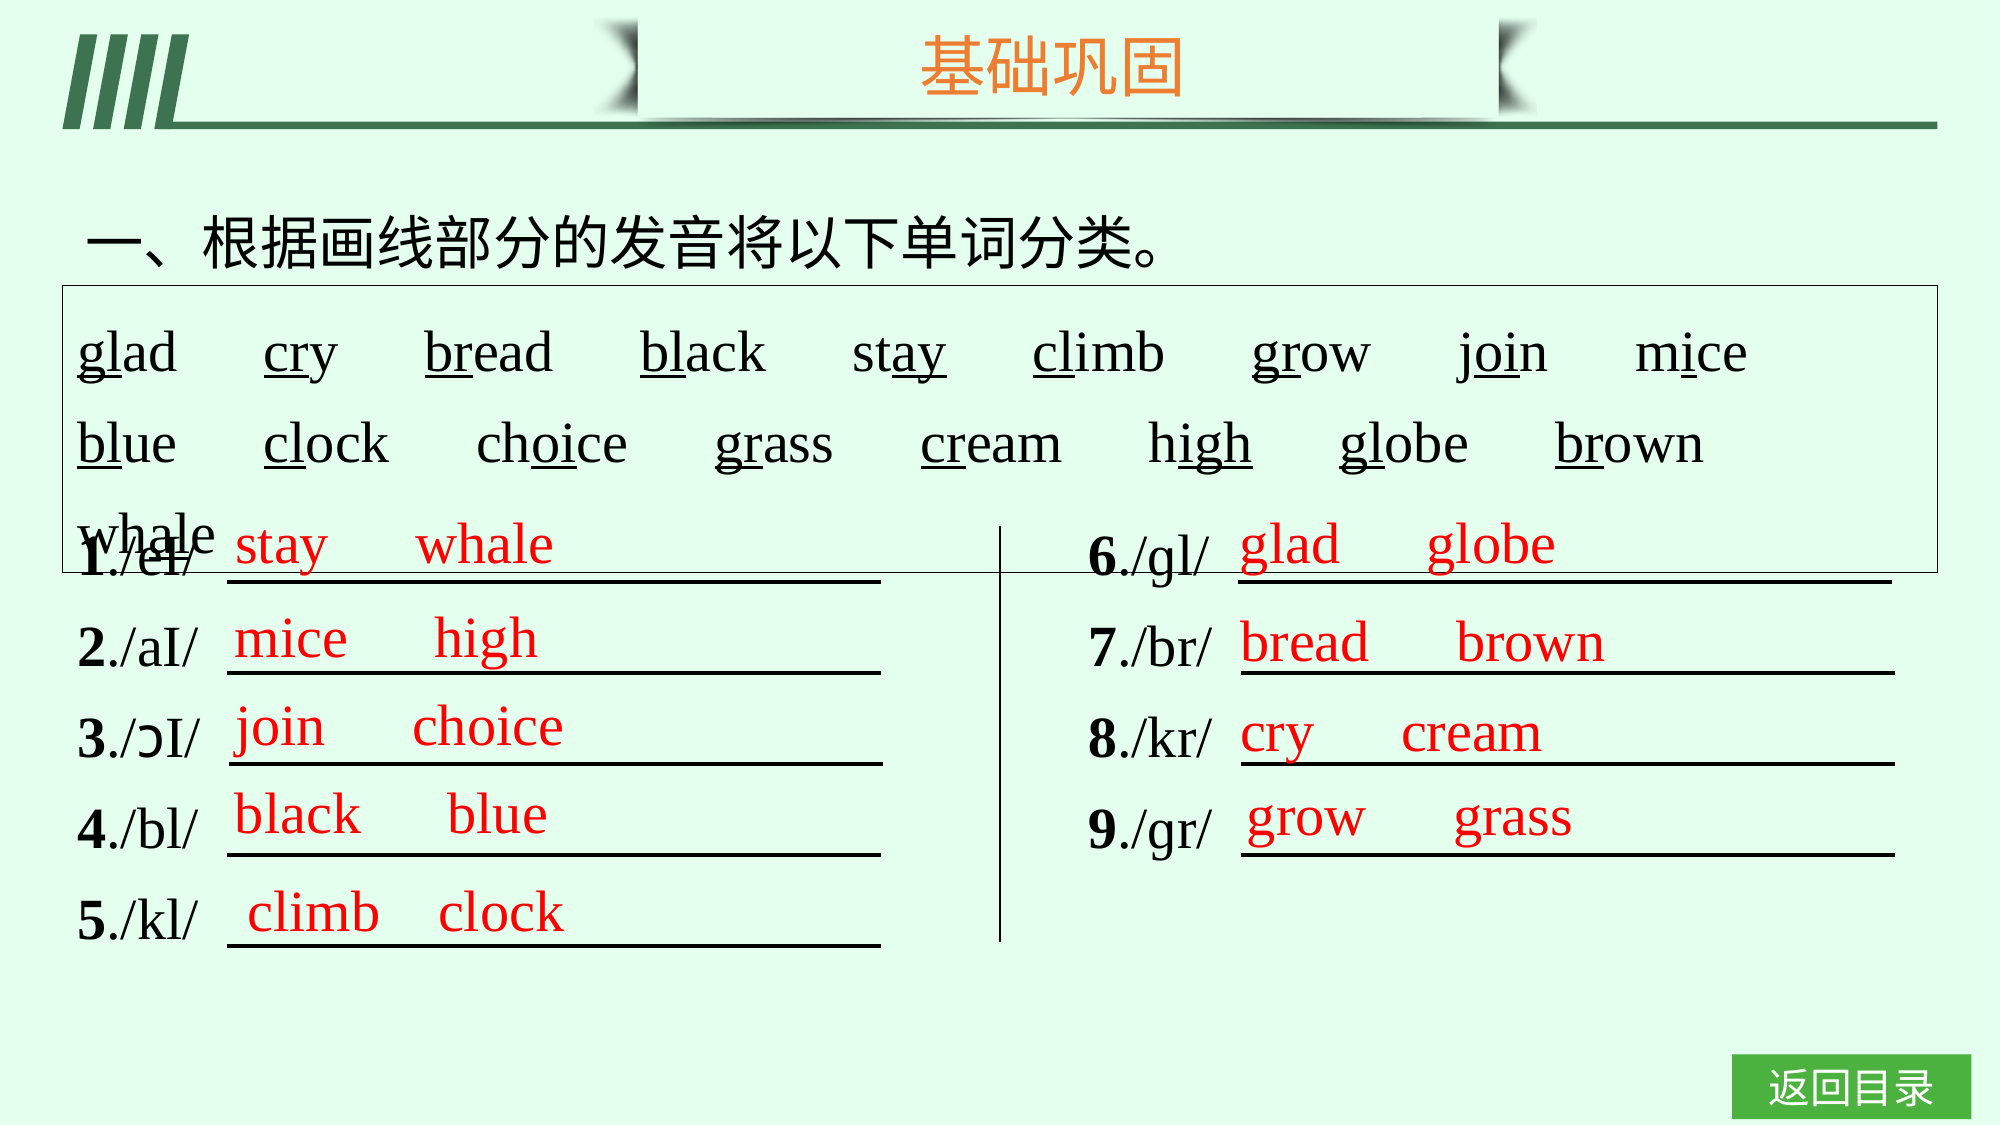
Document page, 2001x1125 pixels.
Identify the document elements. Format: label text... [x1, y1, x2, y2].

text_box glad cry bread black stay climb grow join mice blue clock choice grass cream high globe brown whale [62, 285, 1938, 573]
text_box black blue [220, 754, 563, 853]
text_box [594, 16, 1537, 127]
text_box grow grass [1232, 756, 1588, 855]
text_box 1./eI/ 2./aI/ 3./ɔI/ 4./bl/ 5./kl/ [62, 489, 946, 959]
text_box 一、根据画线部分的发音将以下单词分类。 [70, 177, 1221, 284]
text_box bread brown [1225, 581, 1621, 680]
text_box cry cream [1225, 672, 1558, 771]
text_box mice high [220, 577, 553, 665]
text_box glad globe [1225, 484, 1572, 581]
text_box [62, 34, 1938, 130]
text_box 6./ɡl/ 7./br/ 8./kr/ 9./ɡr/ [1073, 489, 2000, 868]
text_box join choice [220, 665, 580, 765]
text_box stay whale [220, 483, 570, 583]
text_box climb clock [232, 852, 735, 951]
